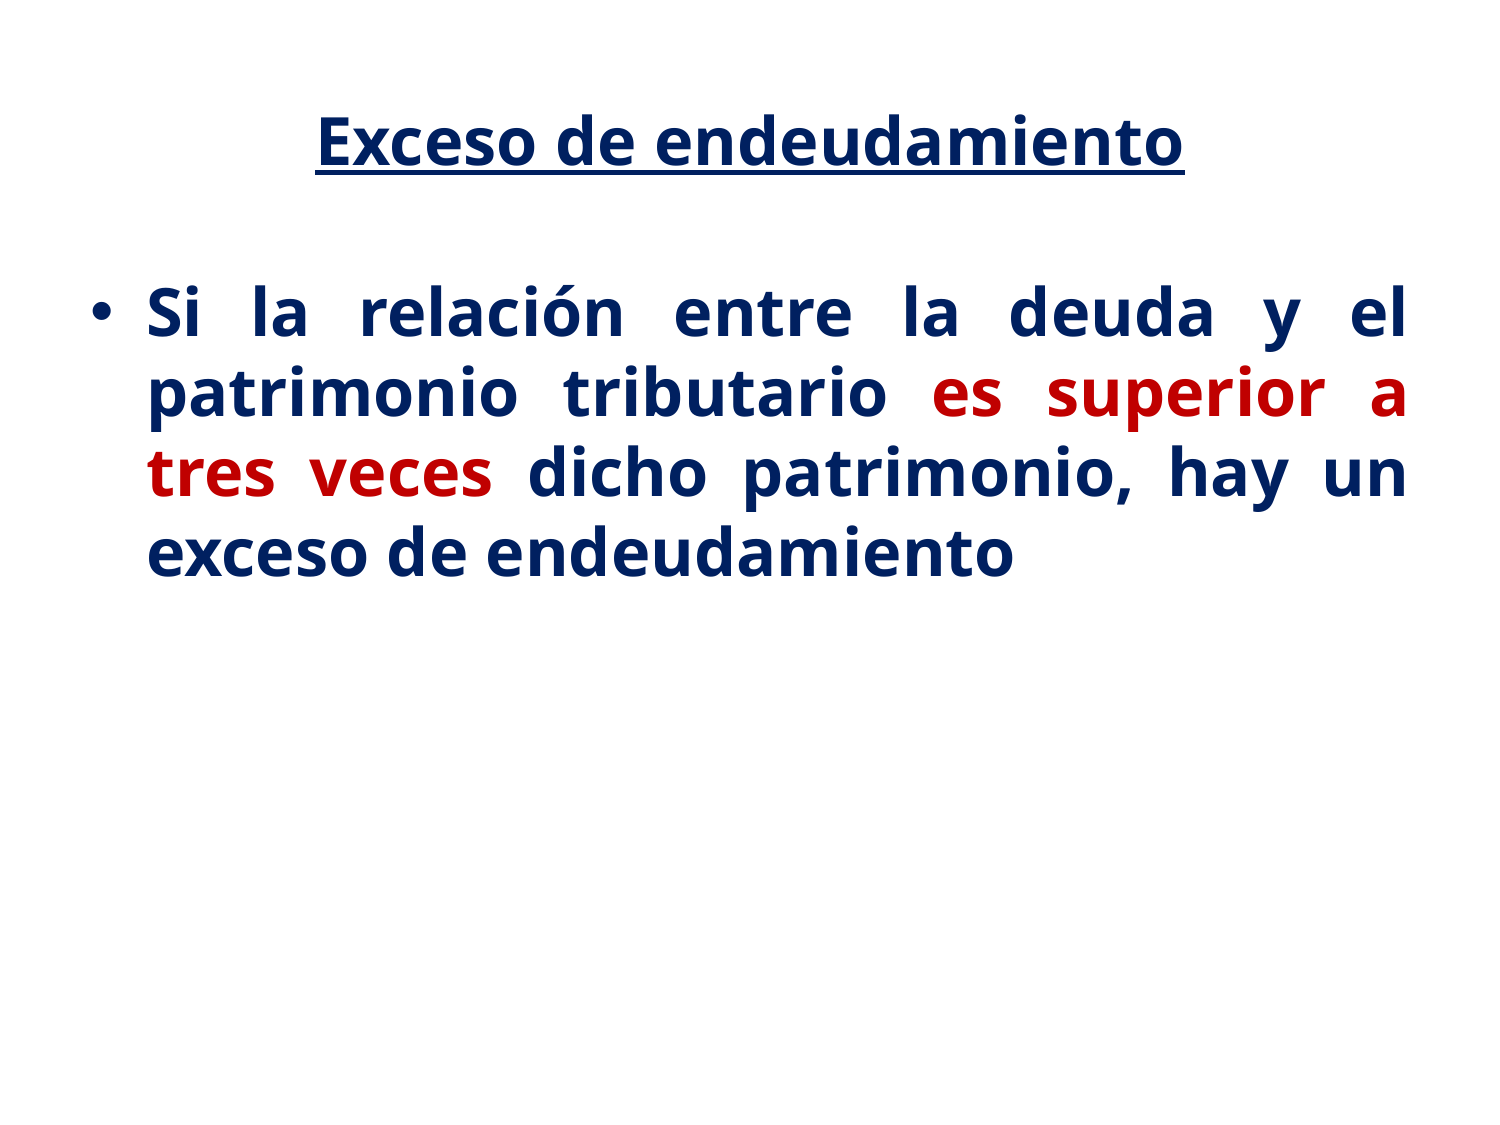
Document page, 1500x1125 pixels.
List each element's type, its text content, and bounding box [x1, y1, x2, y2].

list Si la relación entre la deuda y el patrimonio tributario es superior a tres veces dicho patrimonio, hay un exceso de endeudamiento [74, 262, 1426, 1006]
title Exceso de endeudamiento [74, 44, 1426, 233]
